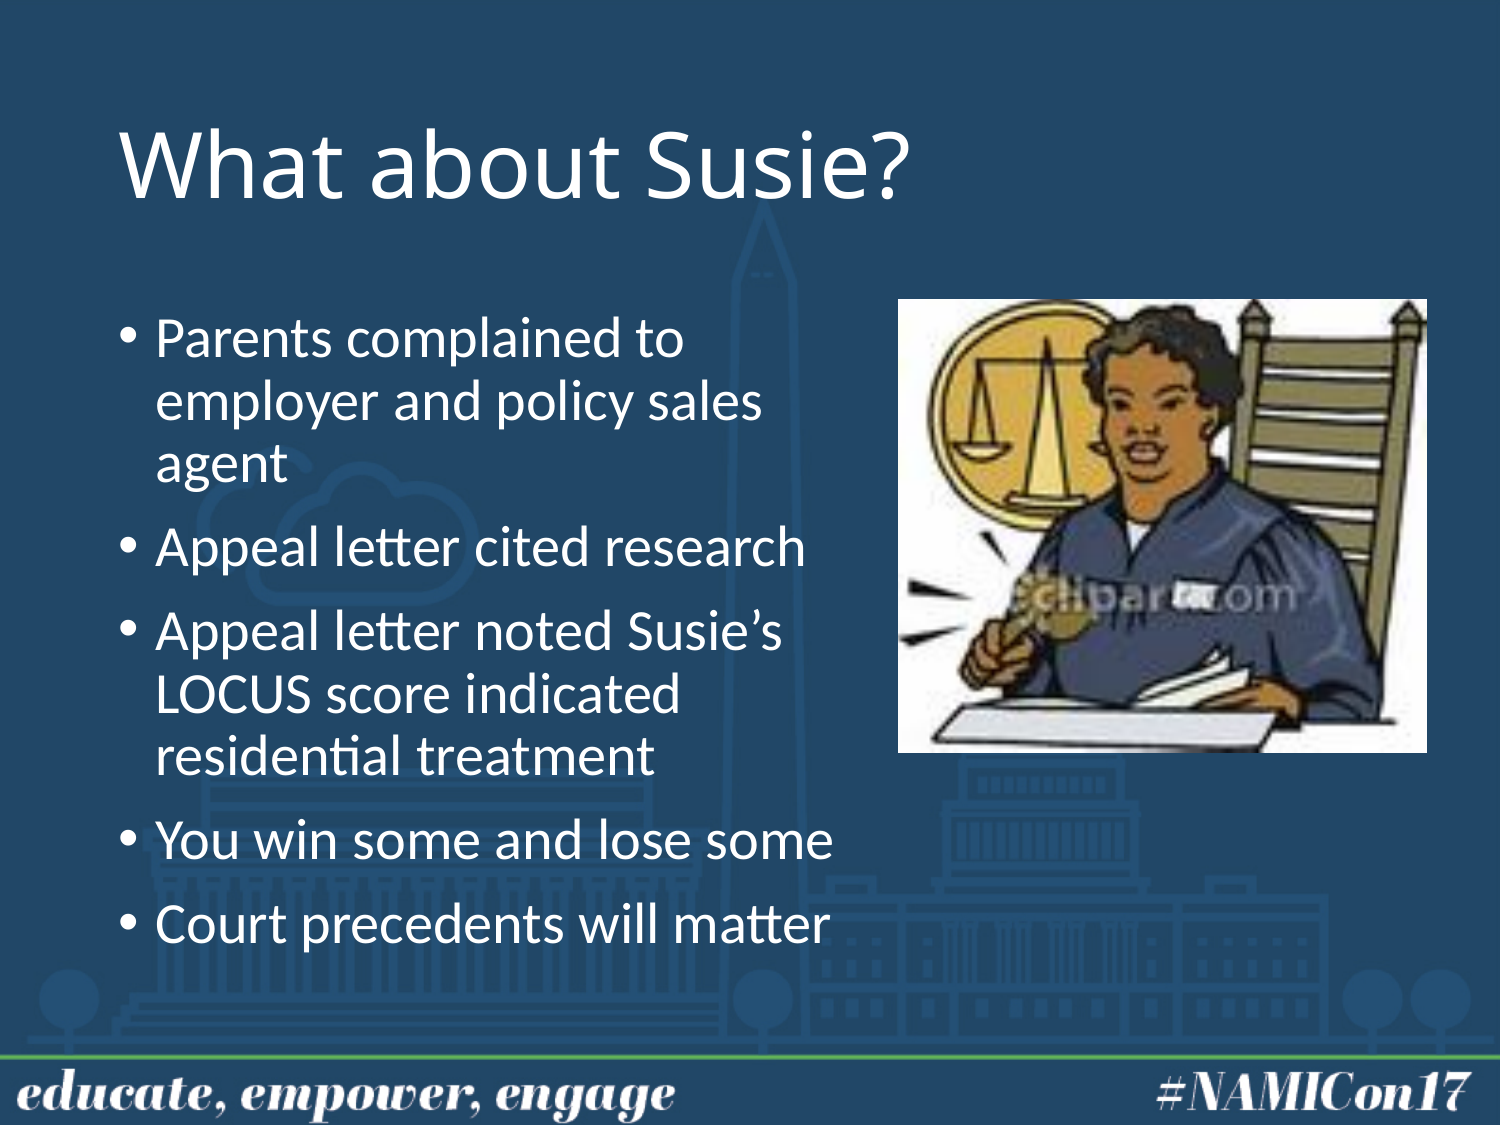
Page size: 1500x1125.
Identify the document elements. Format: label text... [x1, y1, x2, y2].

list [897, 299, 1427, 753]
title What about Susie? [103, 59, 1397, 278]
picture [0, 0, 1500, 1125]
list Parents complained to employer and policy sales agent Appeal letter cited research Appeal letter noted Susie’s LOCUS score indicated residential treatment You win some and lose some Court precedents will matter [103, 299, 881, 1014]
